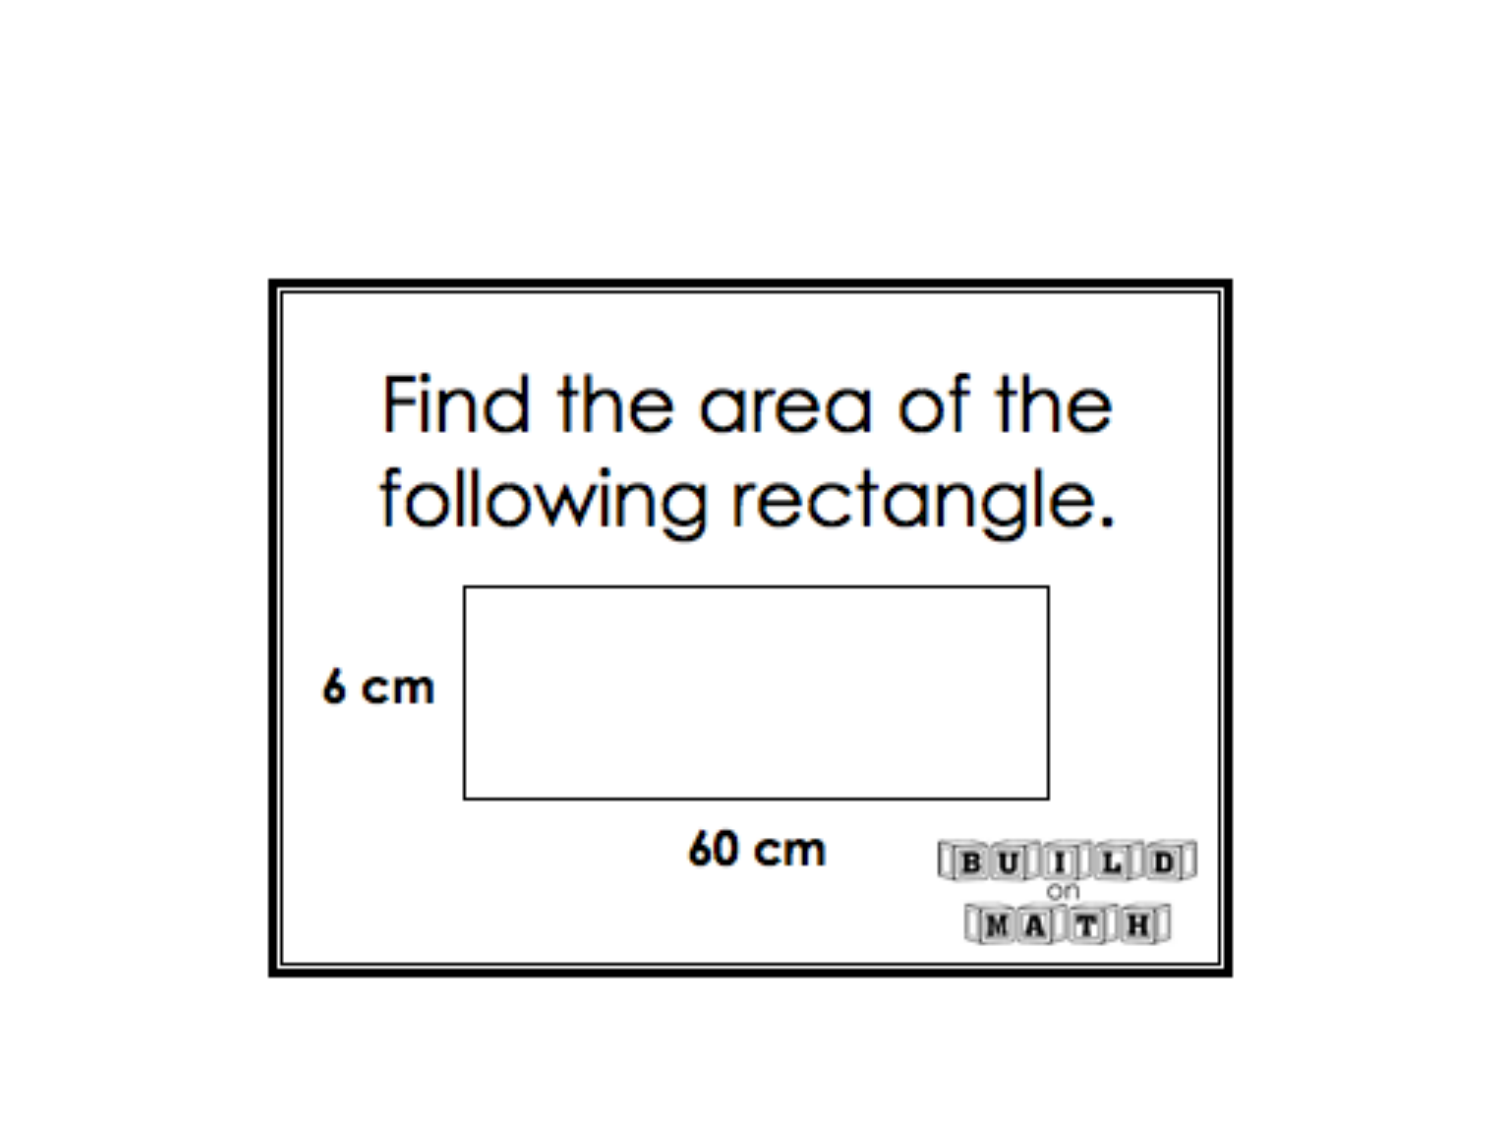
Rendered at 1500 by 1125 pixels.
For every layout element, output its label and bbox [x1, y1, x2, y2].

list [74, 262, 1426, 1006]
